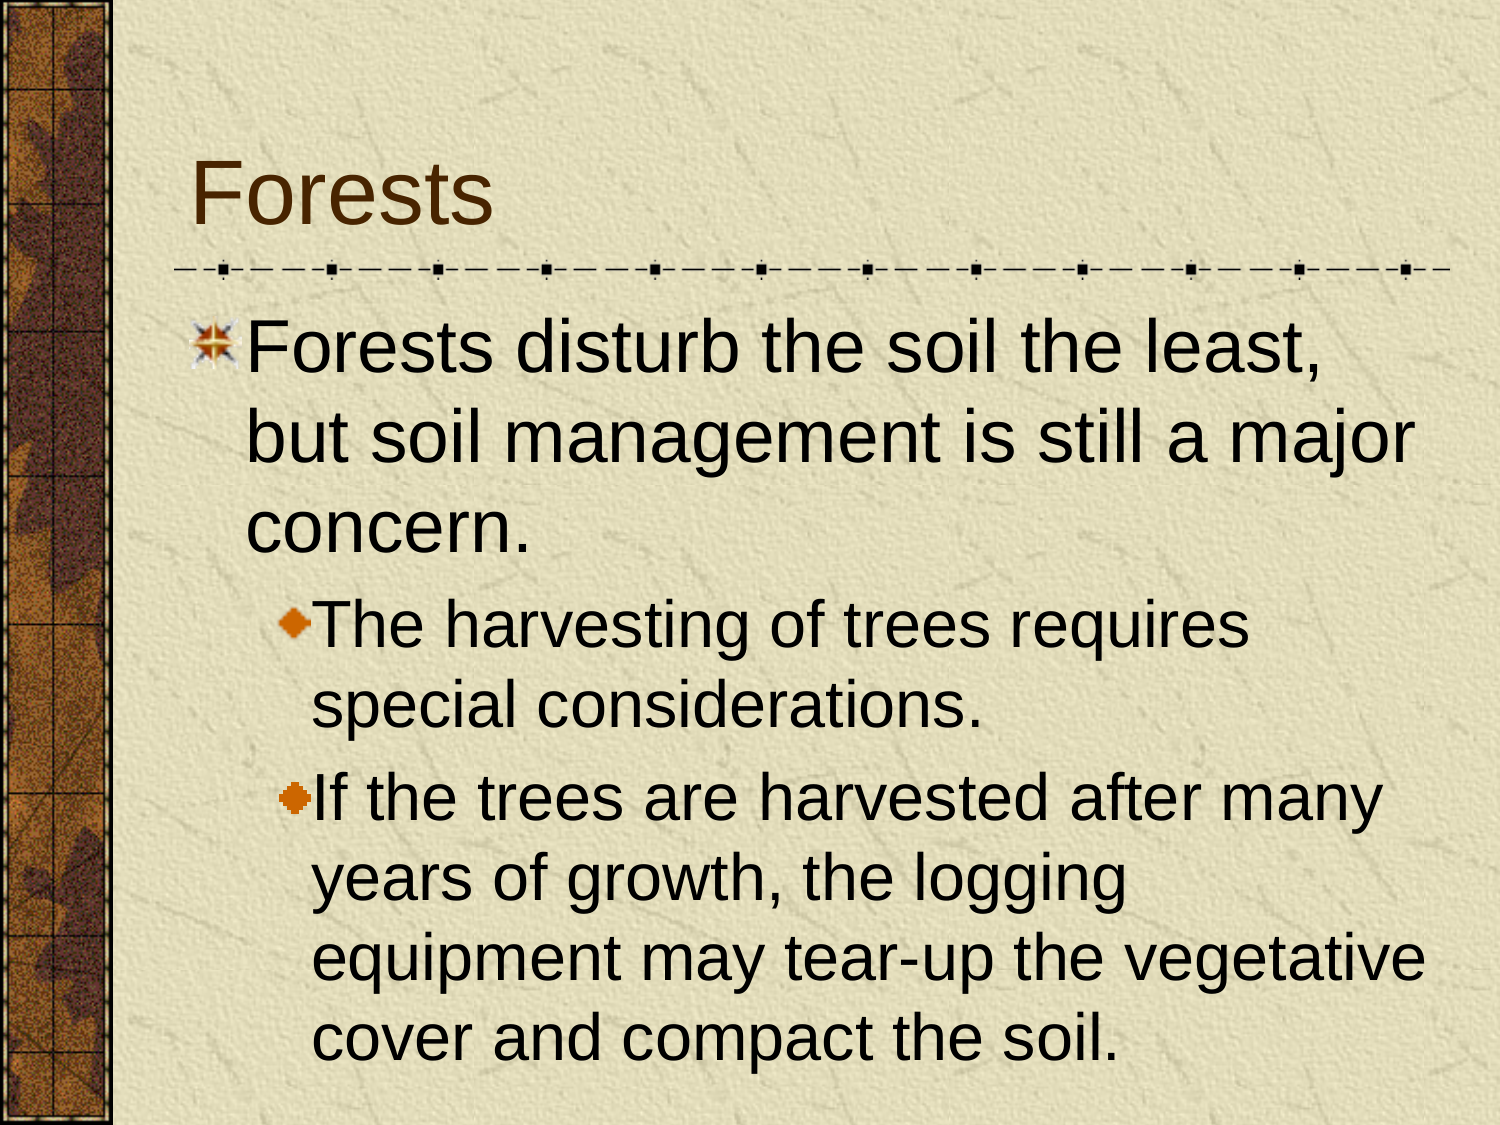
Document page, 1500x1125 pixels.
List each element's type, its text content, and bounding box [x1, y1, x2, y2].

picture [0, 0, 1500, 1125]
list Forests disturb the soil the least, but soil management is still a major concern. The harvesting of trees requires special considerations. If the trees are harvested after many years of growth, the logging equipment may tear-up the vegetative cover and compact the soil. [173, 289, 1449, 1001]
title Forests [174, 62, 1451, 251]
